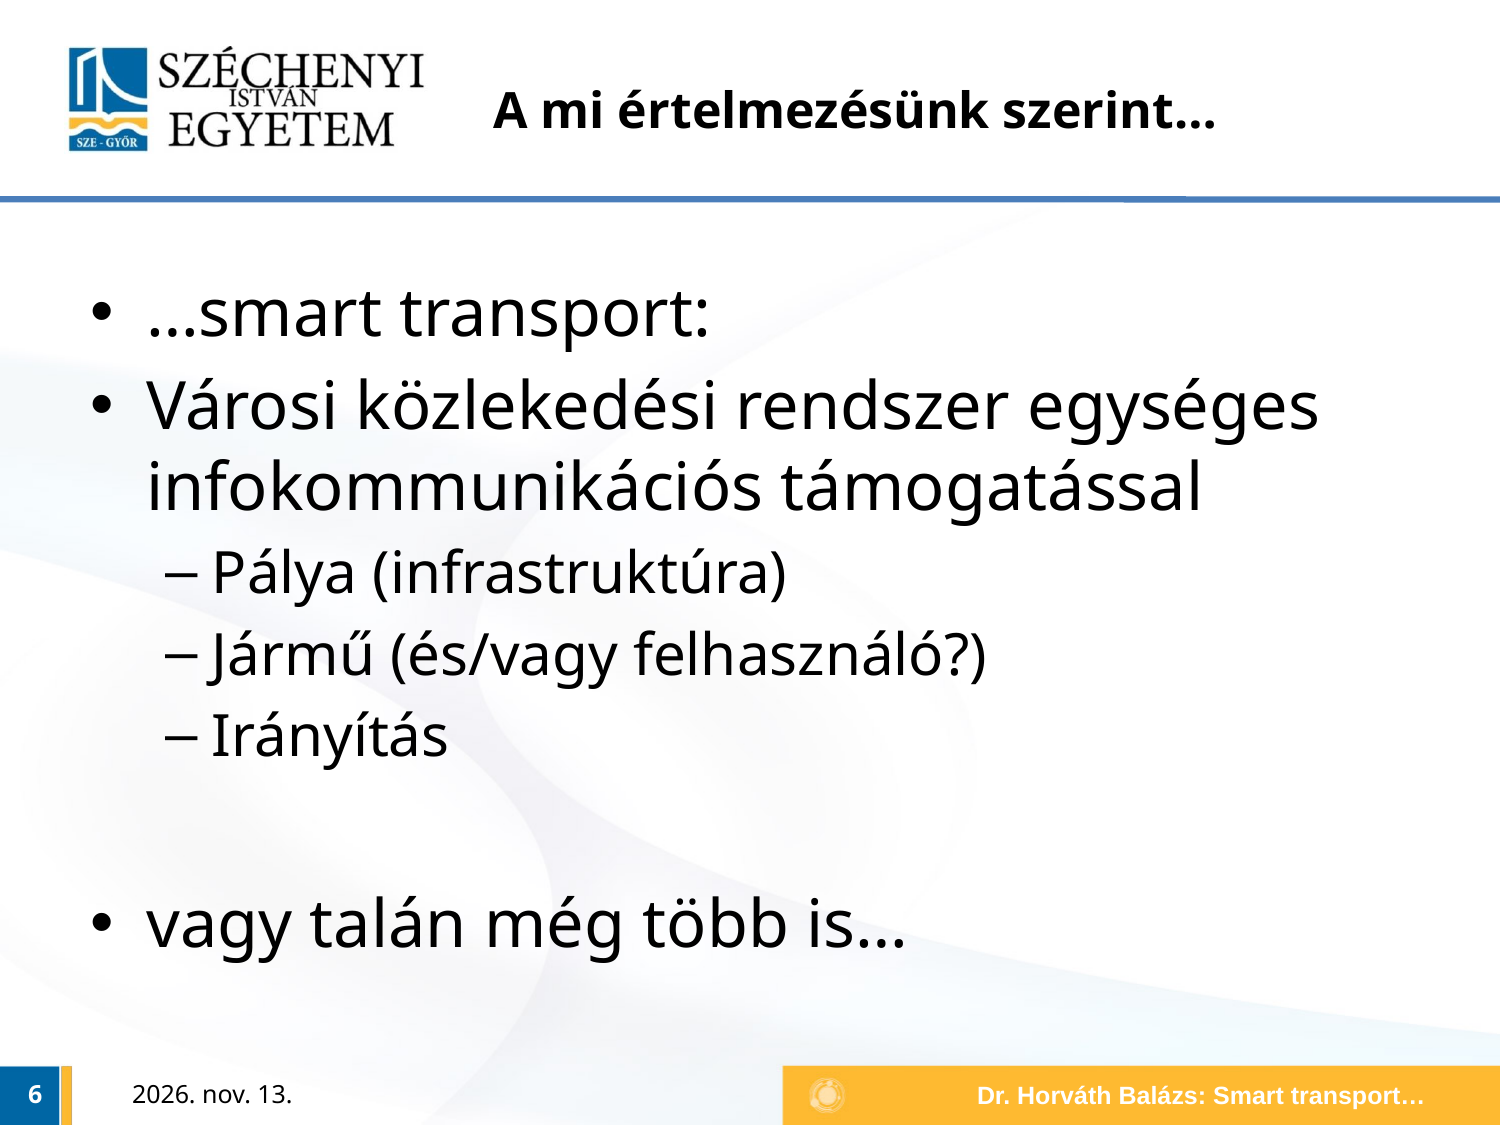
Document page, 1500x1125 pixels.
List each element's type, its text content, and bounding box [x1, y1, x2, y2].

picture [0, 203, 1500, 1125]
list …smart transport: Városi közlekedési rendszer egységes infokommunikációs támogatással Pálya (infrastruktúra) Jármű (és/vagy felhasználó?) Irányítás vagy talán még több is… [75, 262, 1425, 1005]
picture [0, 0, 1500, 196]
slide_number 6 [0, 1065, 71, 1125]
title A mi értelmezésünk szerint… [478, 45, 1425, 173]
footer Dr. Horváth Balázs: Smart transport… [878, 1065, 1442, 1125]
slide_number 2014. szeptember 10. [117, 1065, 550, 1125]
